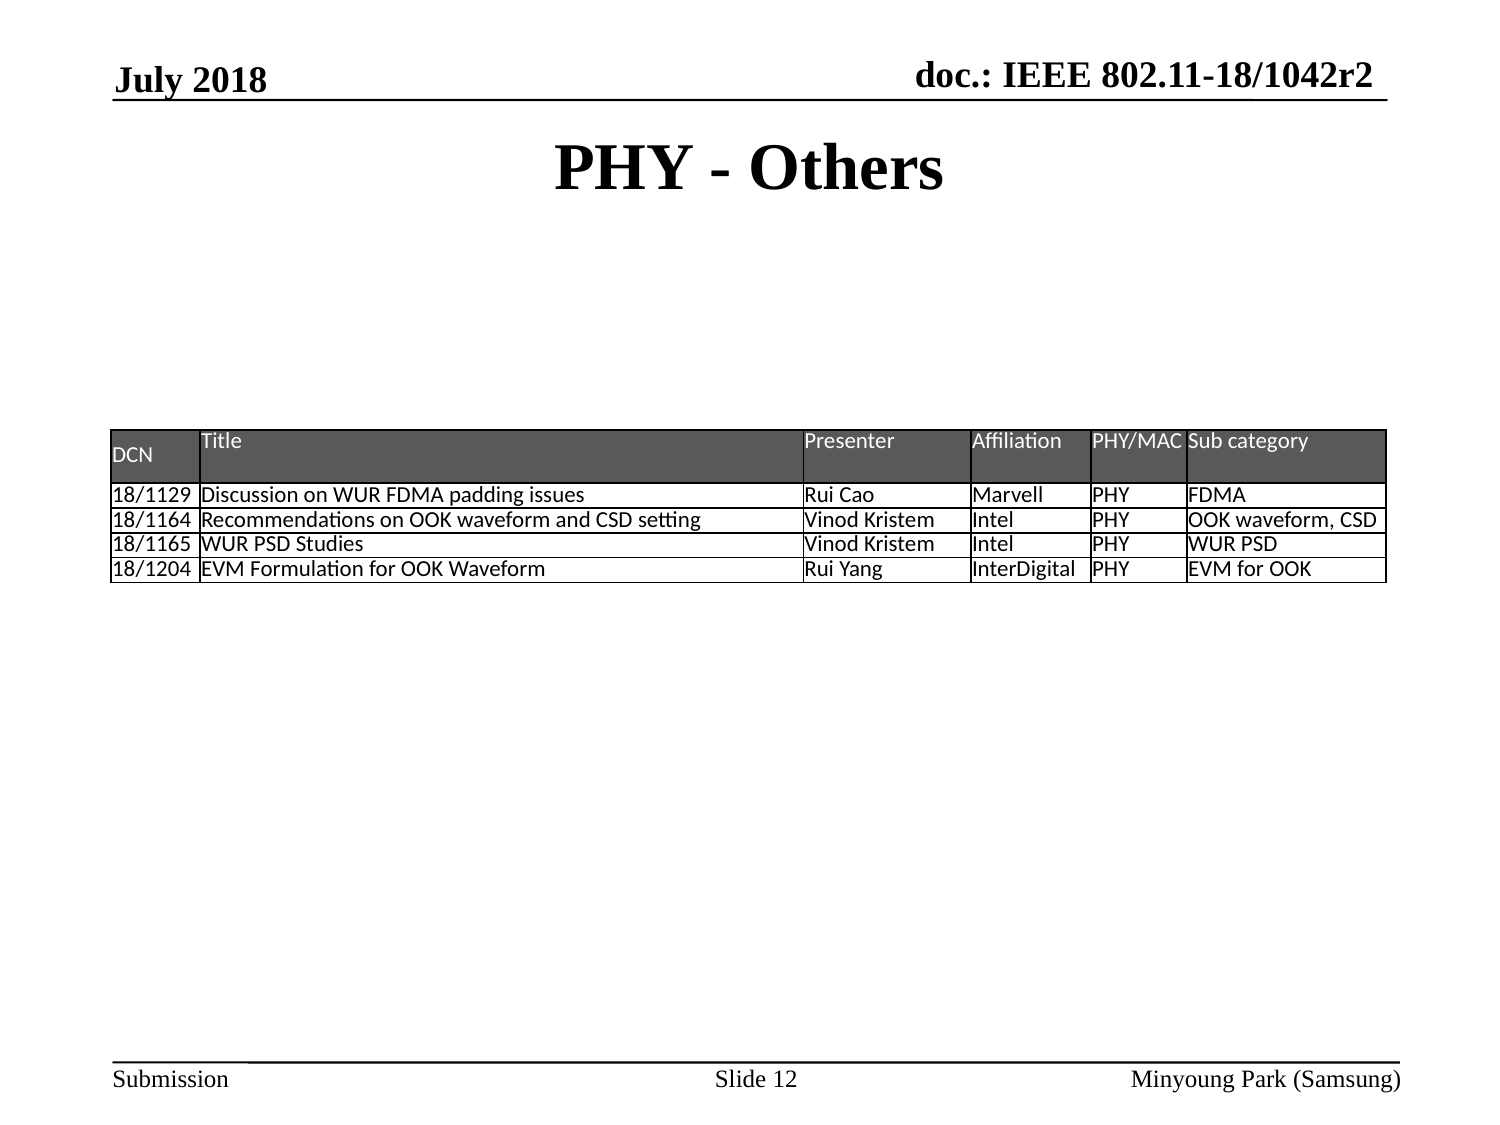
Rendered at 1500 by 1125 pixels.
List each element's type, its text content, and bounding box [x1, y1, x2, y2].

table_cell Intel [972, 509, 1090, 532]
slide_number Slide 12 [712, 1061, 800, 1093]
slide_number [114, 54, 335, 101]
table_cell PHY [1092, 534, 1186, 557]
table_cell PHY [1092, 558, 1186, 582]
table_cell Vinod Kristem [804, 509, 970, 532]
table_header Affiliation [972, 431, 1090, 482]
table_cell 18/1165 [112, 534, 199, 557]
footer Minyoung Park (Samsung) [949, 1061, 1402, 1093]
table_cell EVM Formulation for OOK Waveform [201, 558, 803, 582]
table_cell 18/1164 [112, 509, 199, 532]
table_cell Rui Yang [804, 558, 970, 582]
table_cell Discussion on WUR FDMA padding issues [201, 484, 803, 507]
table_cell WUR PSD [1188, 534, 1385, 557]
table_cell EVM for OOK [1188, 558, 1385, 582]
table_cell 18/1129 [112, 484, 199, 507]
table_cell Vinod Kristem [804, 534, 970, 557]
table_cell FDMA [1188, 484, 1385, 507]
table_cell Intel [972, 534, 1090, 557]
table_cell PHY [1092, 484, 1186, 507]
table_cell WUR PSD Studies [201, 534, 803, 557]
table_cell Recommendations on OOK waveform and CSD setting [201, 509, 803, 532]
table_cell PHY [1092, 509, 1186, 532]
table_header PHY/MAC [1092, 431, 1186, 482]
table_header Presenter [804, 431, 970, 482]
table_header DCN [112, 431, 199, 482]
table_cell Rui Cao [804, 484, 970, 507]
table_cell Marvell [972, 484, 1090, 507]
table_cell InterDigital [972, 558, 1090, 582]
table_cell OOK waveform, CSD [1188, 509, 1385, 532]
table_header Sub category [1188, 431, 1385, 482]
table_header Title [201, 431, 803, 482]
title PHY - Others [112, 112, 1388, 213]
table_cell 18/1204 [112, 558, 199, 582]
